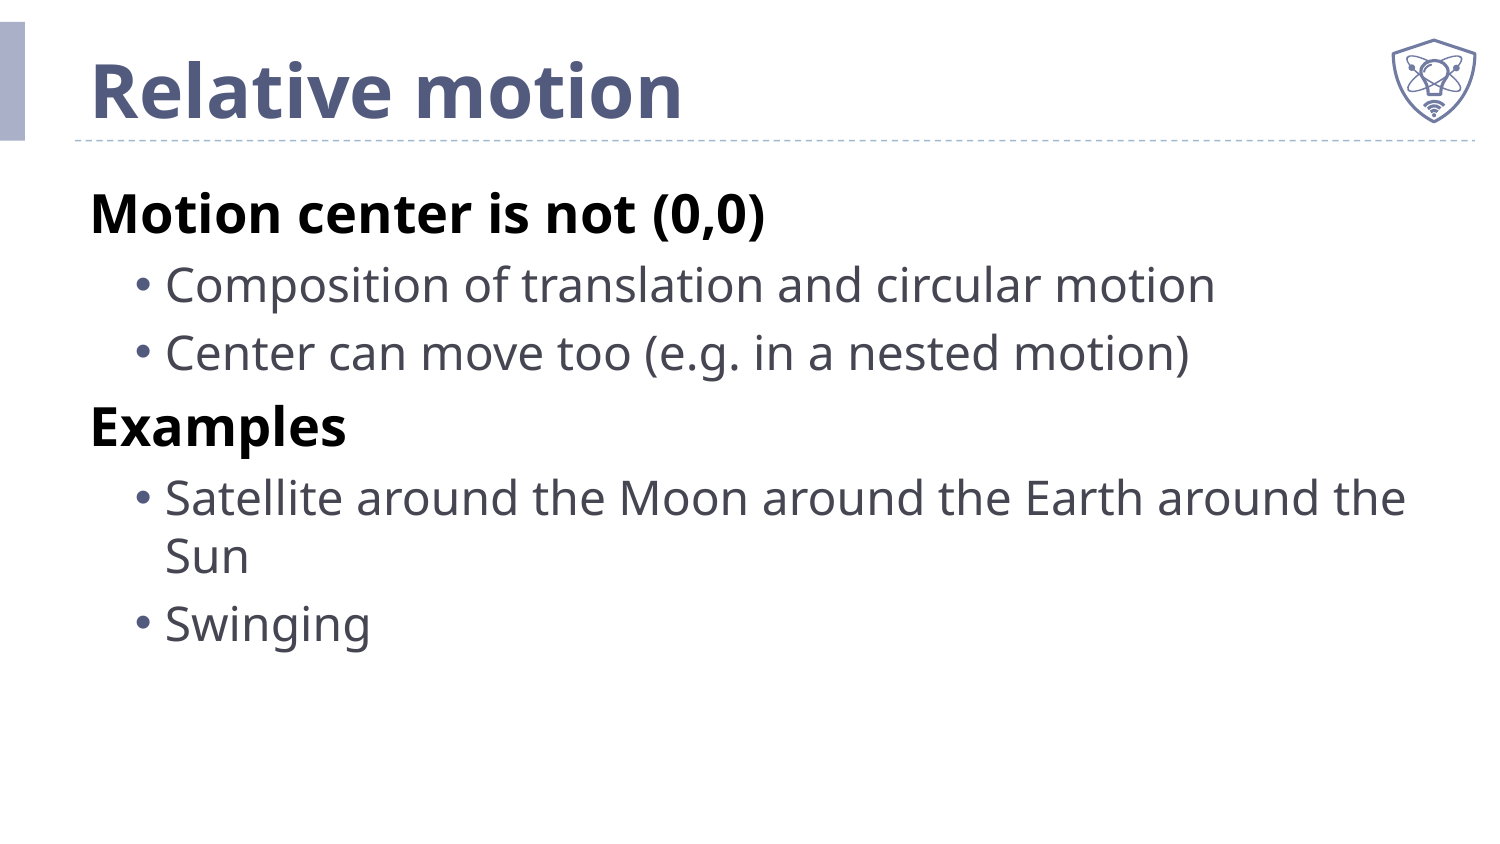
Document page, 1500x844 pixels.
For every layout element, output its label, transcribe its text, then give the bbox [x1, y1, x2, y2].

title Relative motion [75, 18, 1475, 141]
list Motion center is not (0,0) Composition of translation and circular motion Center can move too (e.g. in a nested motion) Examples Satellite around the Moon around the Earth around the Sun Swinging [75, 171, 1475, 835]
